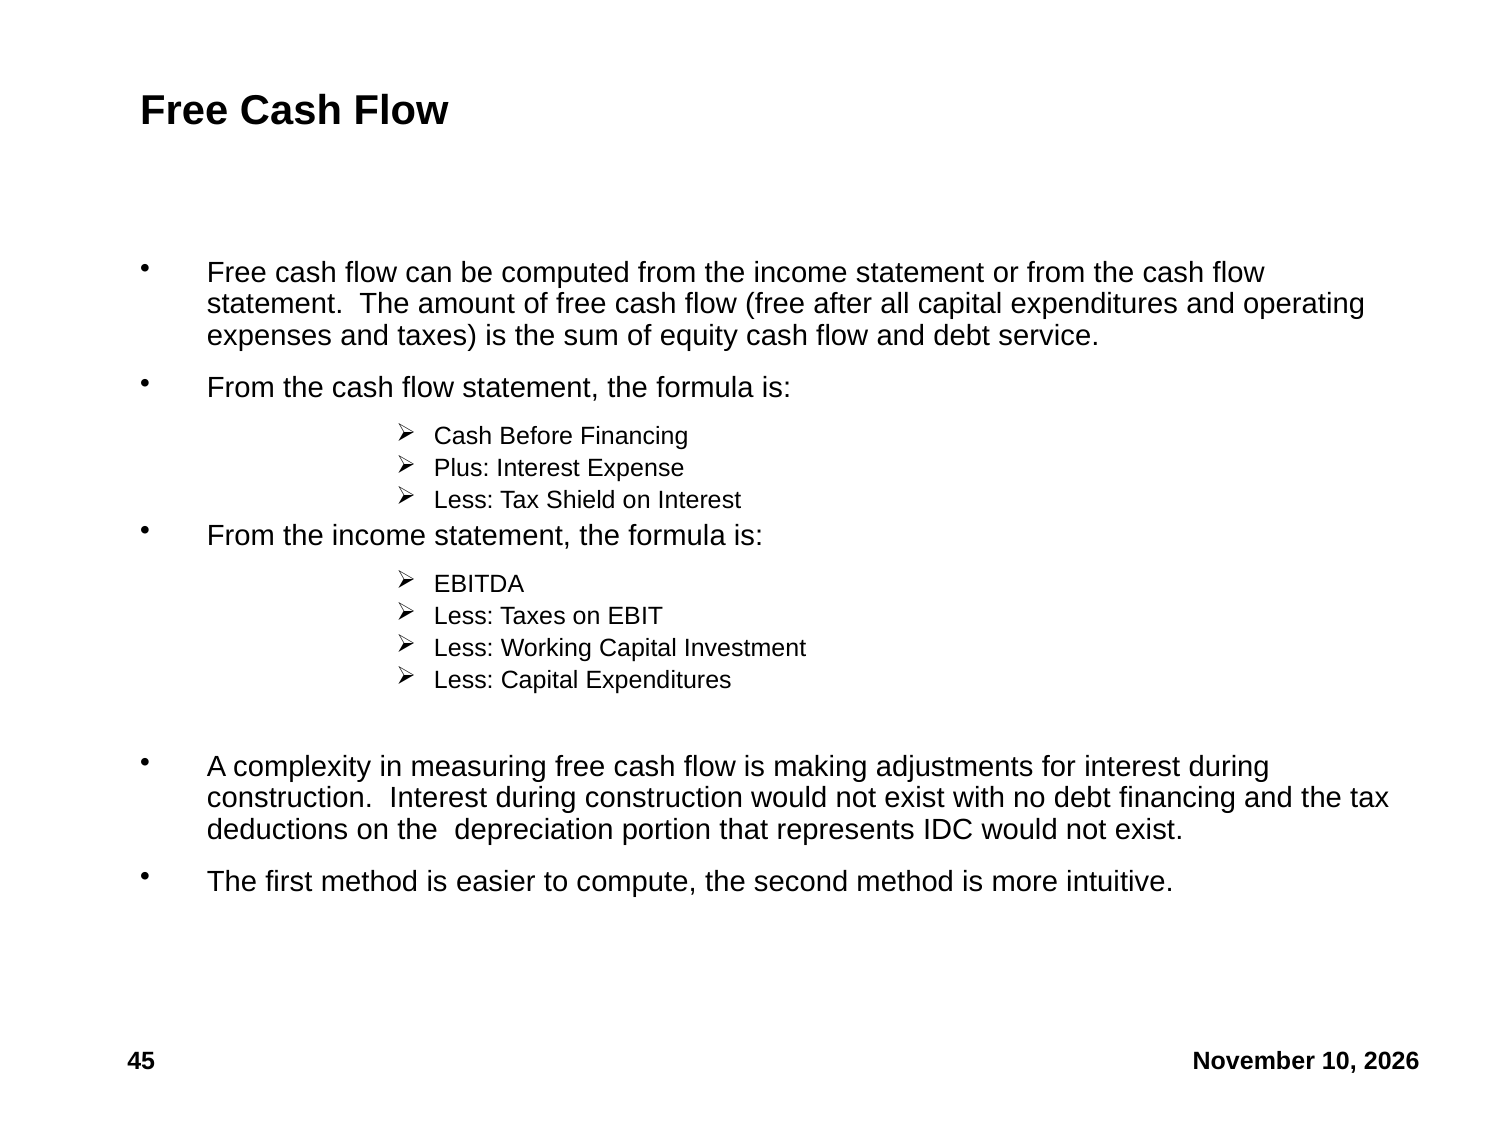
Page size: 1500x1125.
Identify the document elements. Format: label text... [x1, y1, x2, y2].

list Free cash flow can be computed from the income statement or from the cash flow statement. The amount of free cash flow (free after all capital expenditures and operating expenses and taxes) is the sum of equity cash flow and debt service. From the cash flow statement, the formula is: Cash Before Financing Plus: Interest Expense Less: Tax Shield on Interest From the income statement, the formula is: EBITDA Less: Taxes on EBIT Less: Working Capital Investment Less: Capital Expenditures A complexity in measuring free cash flow is making adjustments for interest during construction. Interest during construction would not exist with no debt financing and the tax deductions on the depreciation portion that represents IDC would not exist. The first method is easier to compute, the second method is more intuitive. [124, 249, 1413, 1001]
title Free Cash Flow [124, 74, 1376, 226]
